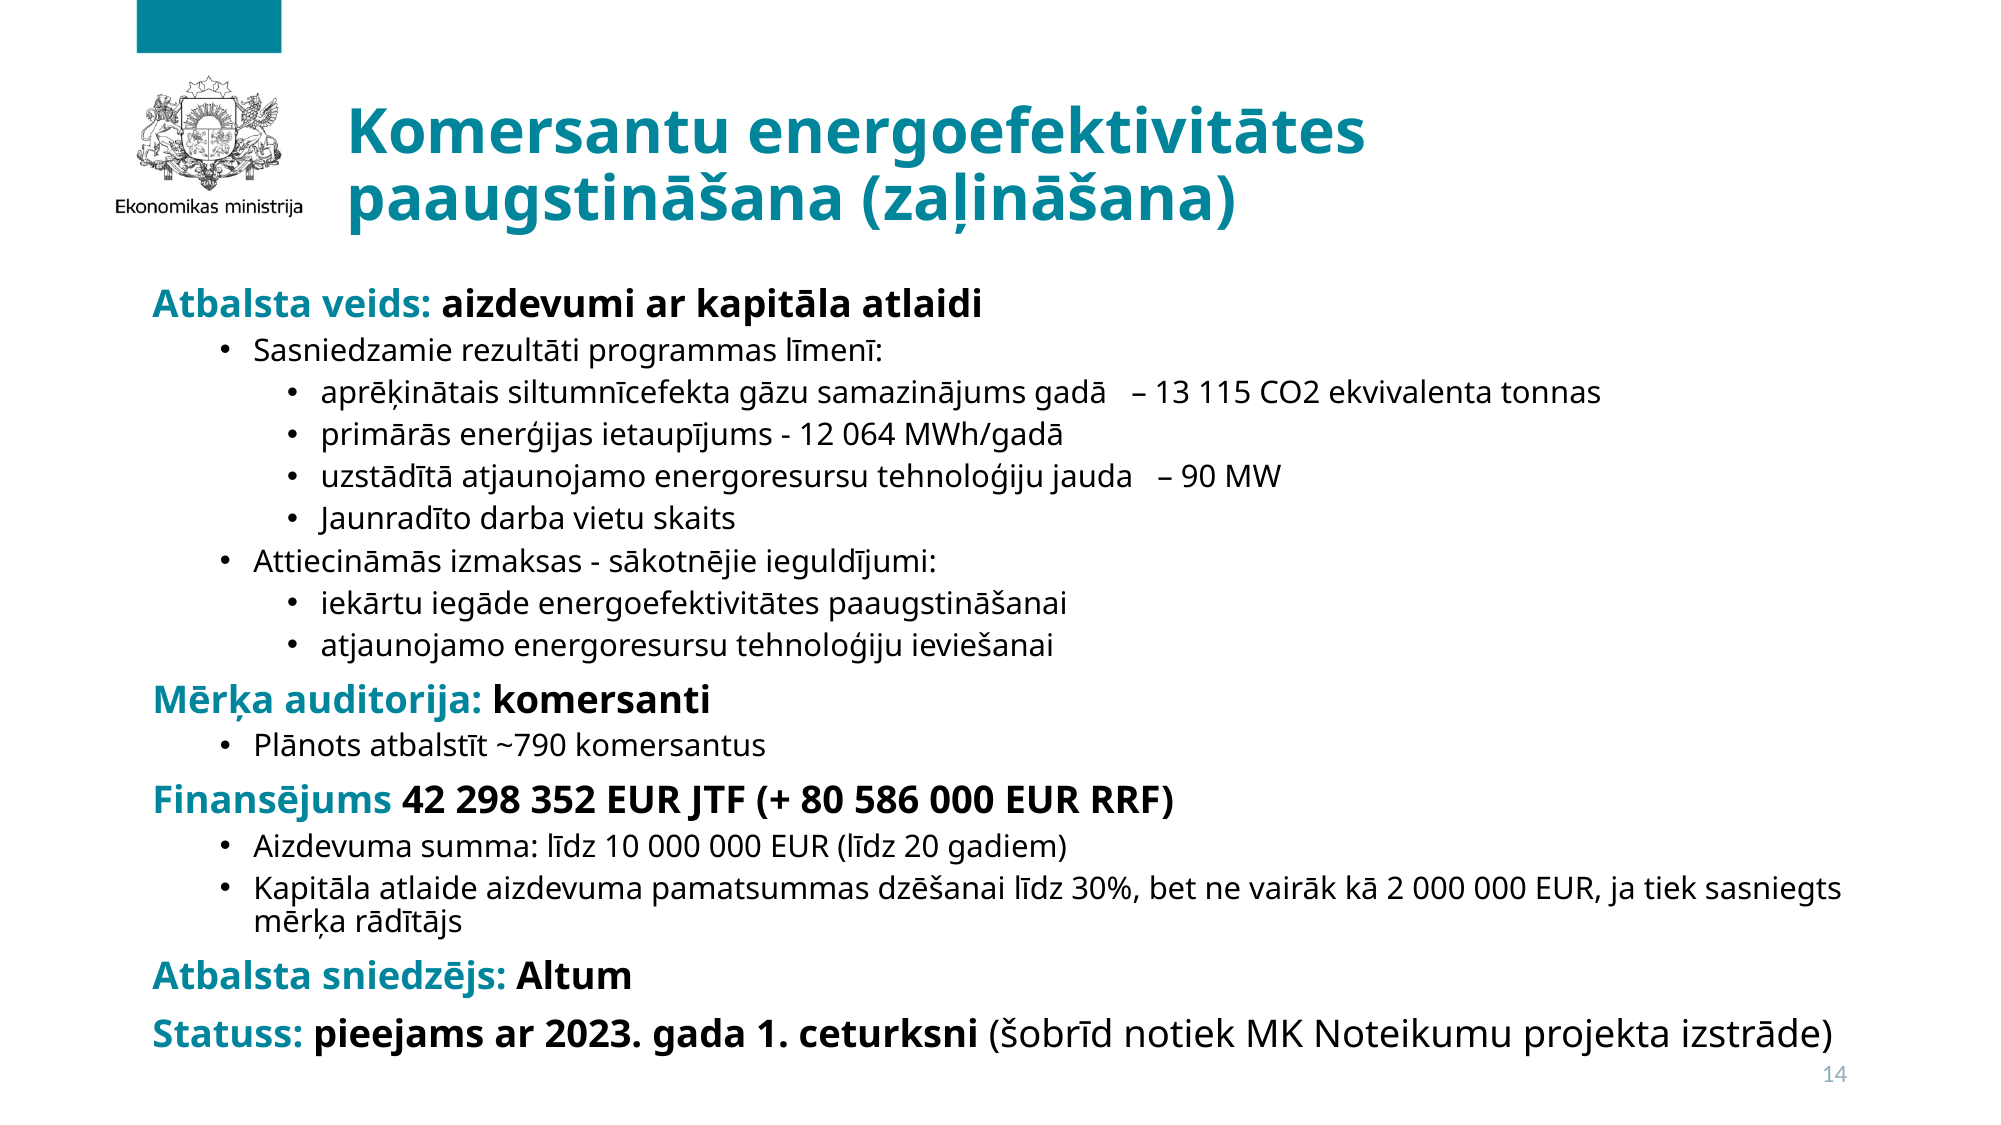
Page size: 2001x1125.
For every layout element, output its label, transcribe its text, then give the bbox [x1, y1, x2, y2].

slide_number 14 [1412, 1042, 1863, 1103]
title Komersantu energoefektivitātes paaugstināšana (zaļināšana) [331, 56, 1863, 277]
picture [64, 0, 354, 322]
list Atbalsta veids: aizdevumi ar kapitāla atlaidi Sasniedzamie rezultāti programmas līmenī: aprēķinātais siltumnīcefekta gāzu samazinājums gadā – 13 115 CO2 ekvivalenta tonnas primārās enerģijas ietaupījums - 12 064 MWh/gadā uzstādītā atjaunojamo energoresursu tehnoloģiju jauda – 90 MW Jaunradīto darba vietu skaits Attiecināmās izmaksas - sākotnējie ieguldījumi: iekārtu iegāde energoefektivitātes paaugstināšanai atjaunojamo energoresursu tehnoloģiju ieviešanai Mērķa auditorija: komersanti Plānots atbalstīt ~790 komersantus Finansējums 42 298 352 EUR JTF (+ 80 586 000 EUR RRF) Aizdevuma summa: līdz 10 000 000 EUR (līdz 20 gadiem) Kapitāla atlaide aizdevuma pamatsummas dzēšanai līdz 30%, bet ne vairāk kā 2 000 000 EUR, ja tiek sasniegts mērķa rādītājs Atbalsta sniedzējs: Altum Statuss: pieejams ar 2023. gada 1. ceturksni (šobrīd notiek MK Noteikumu projekta izstrāde) [137, 277, 1863, 1103]
